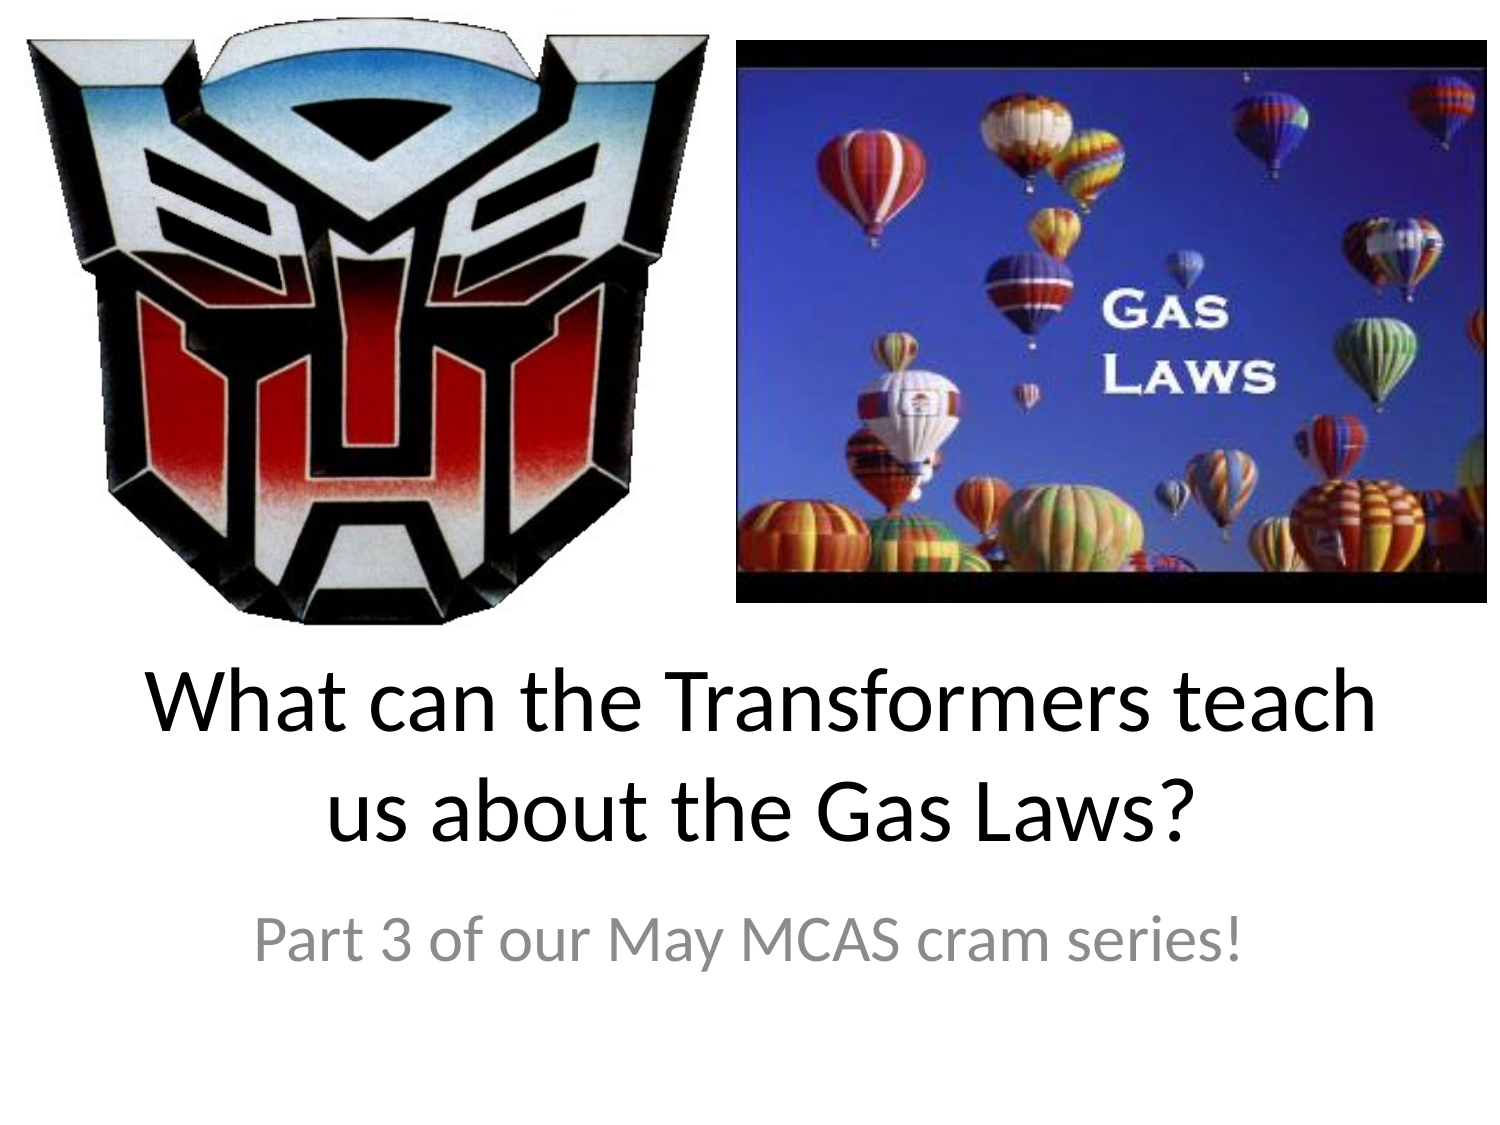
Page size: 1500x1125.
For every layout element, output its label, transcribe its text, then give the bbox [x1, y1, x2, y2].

picture [736, 40, 1487, 604]
subtitle Part 3 of our May MCAS cram series! [225, 887, 1275, 1057]
title What can the Transformers teach us about the Gas Laws? [125, 629, 1400, 871]
picture [24, 13, 712, 630]
